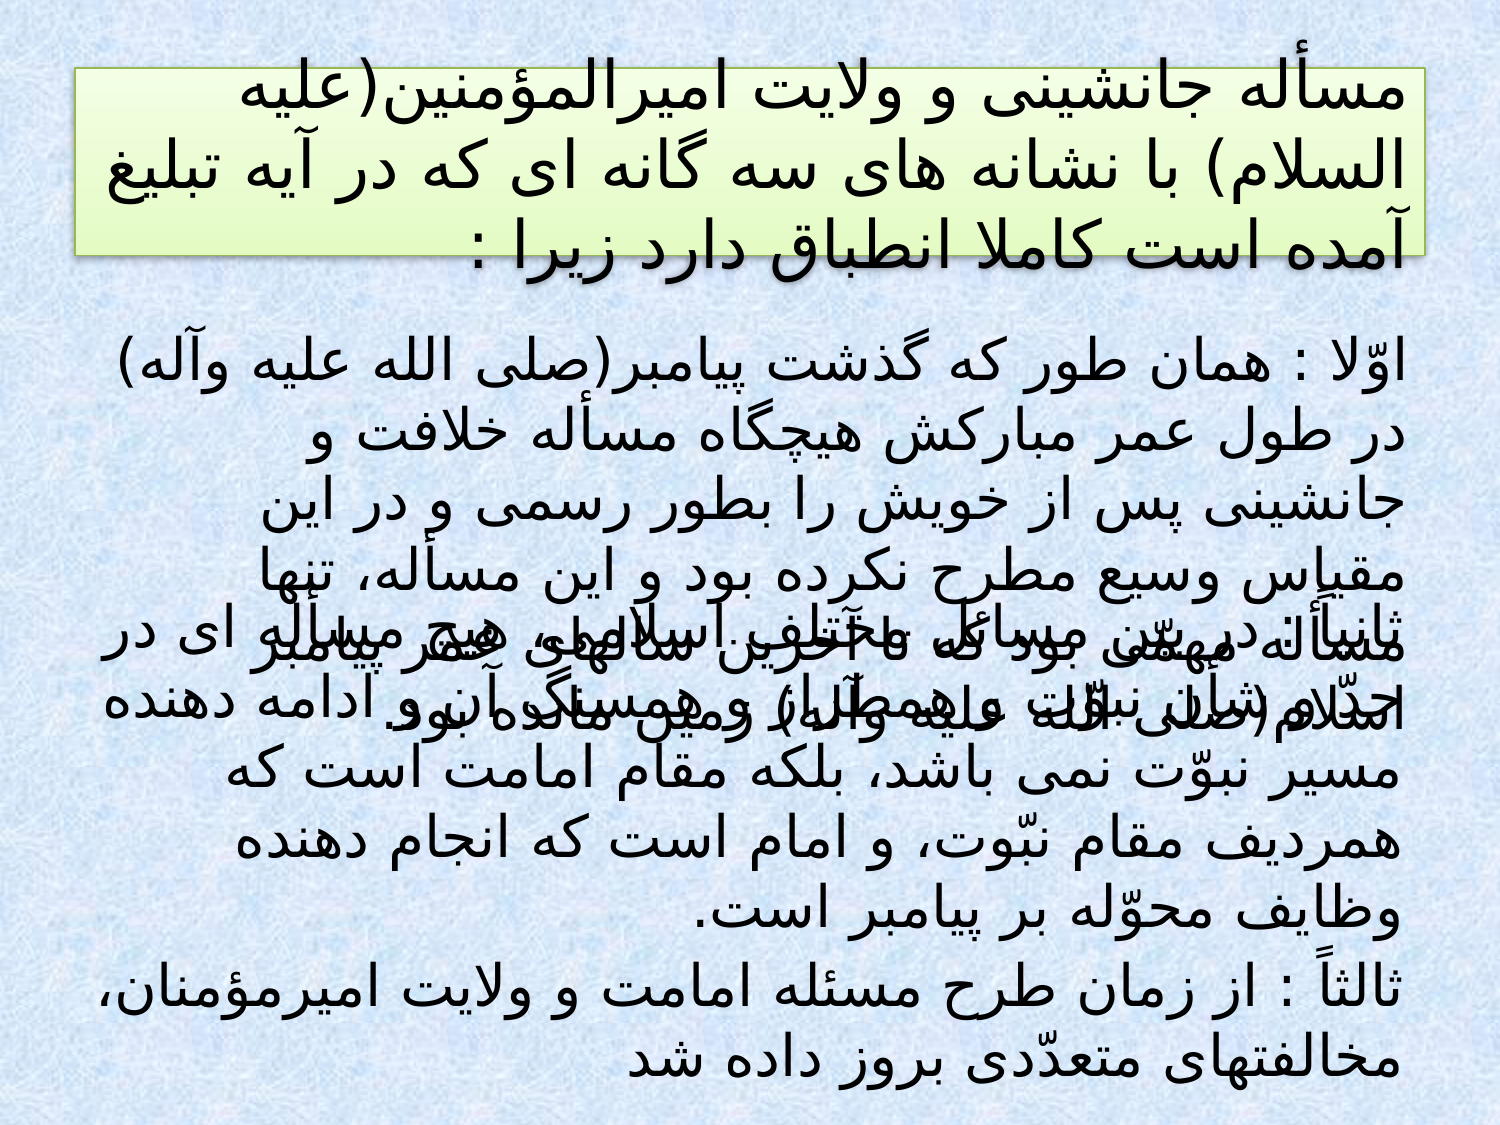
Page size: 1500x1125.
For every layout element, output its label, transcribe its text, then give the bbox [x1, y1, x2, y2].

picture [0, 0, 1500, 1125]
text_box ثانياً : در بين مسائل مختلف اسلامى، هيچ مسأله اى در حدّ و شأن نبوّت و همطراز و همسنگ آن و ادامه دهنده مسير نبوّت نمى باشد، بلكه مقام امامت است كه همرديف مقام نبّوت، و امام است كه انجام دهنده وظايف محوّله بر پيامبر است. [68, 670, 1419, 858]
title مسأله جانشينى و ولايت اميرالمؤمنين(عليه السلام) با نشانه هاى سه گانه اى كه در آيه تبليغ آمده است كاملا انطباق دارد زيرا : [74, 67, 1426, 256]
text_box ثالثاً : از زمان طرح مسئله امامت و ولايت اميرمؤمنان، مخالفتهاى متعدّدى بروز داده شد [76, 940, 1419, 1096]
text_box اوّلا : همان طور كه گذشت پيامبر(صلى الله عليه وآله) در طول عمر مباركش هيچگاه مسأله خلافت و جانشينى پس از خويش را بطور رسمى و در اين مقياس وسيع مطرح نكرده بود و اين مسأله، تنها مسأله مهمّى بود كه تا آخرين سالهاى عمر پيامبر اسلام(صلى الله عليه وآله) زمين مانده بود. [76, 314, 1424, 749]
